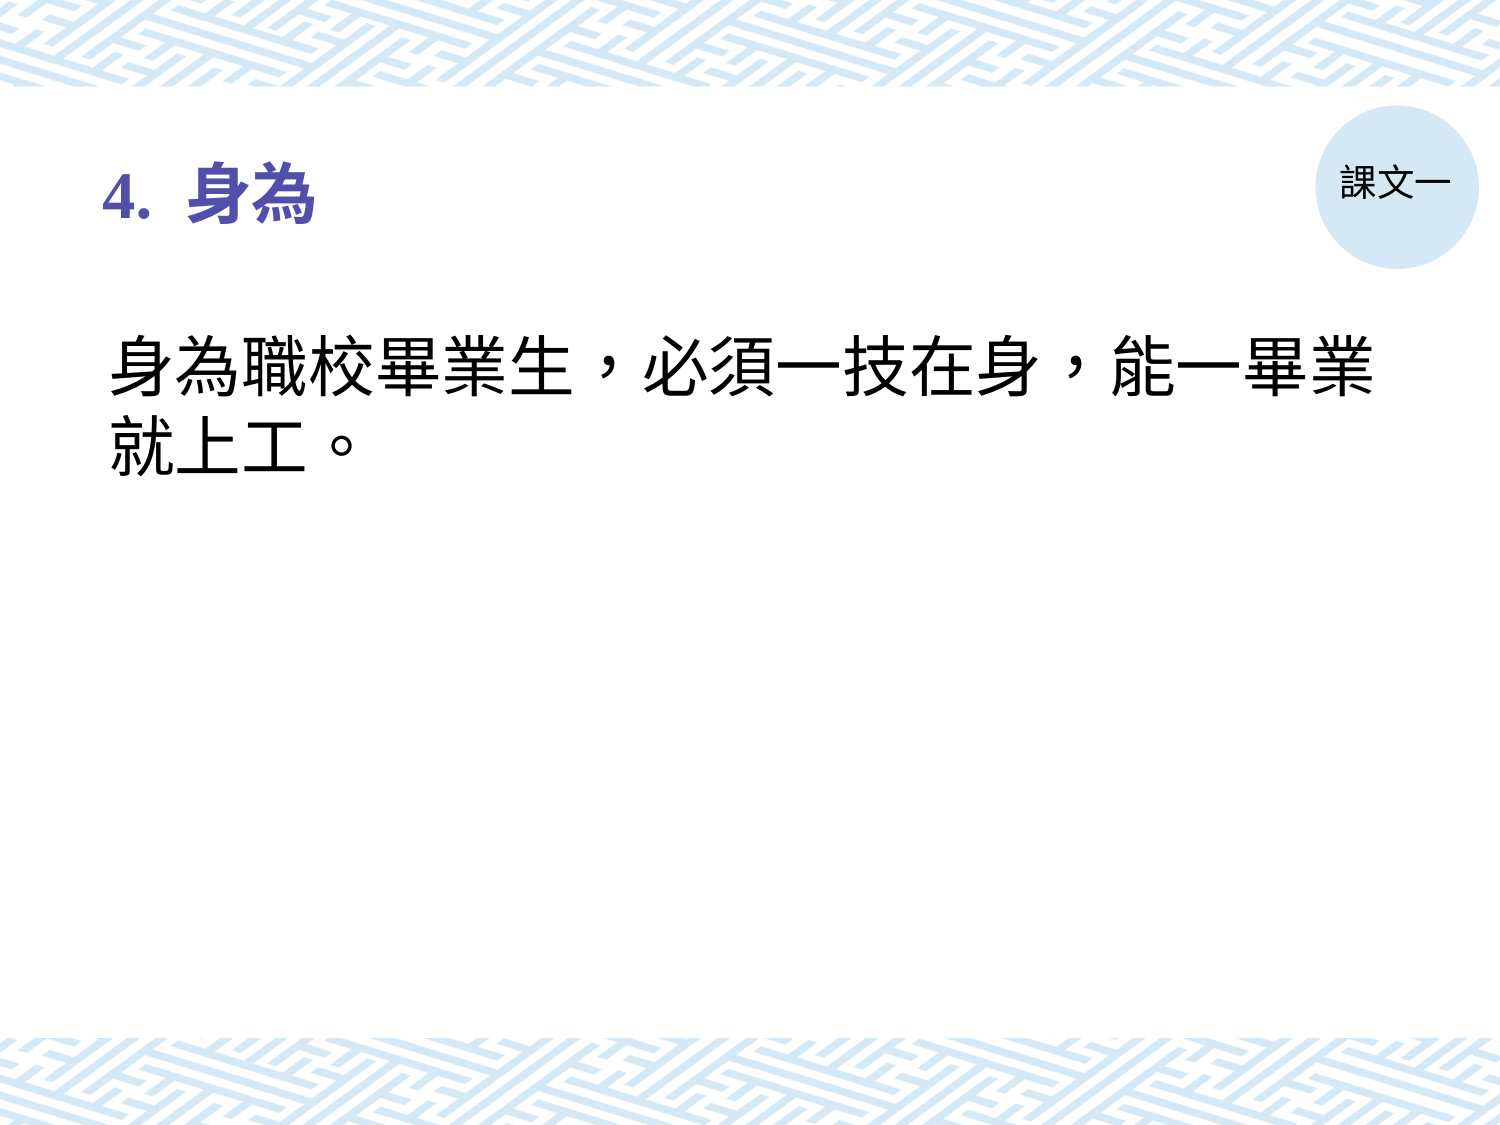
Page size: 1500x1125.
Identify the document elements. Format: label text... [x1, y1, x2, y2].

title 4. 身為 [102, 152, 1340, 278]
text_box 課文一 [1325, 151, 1500, 212]
list 身為職校畢業生，必須一技在身，能一畢業就上工。 [108, 324, 1403, 702]
picture [0, 0, 1500, 1125]
